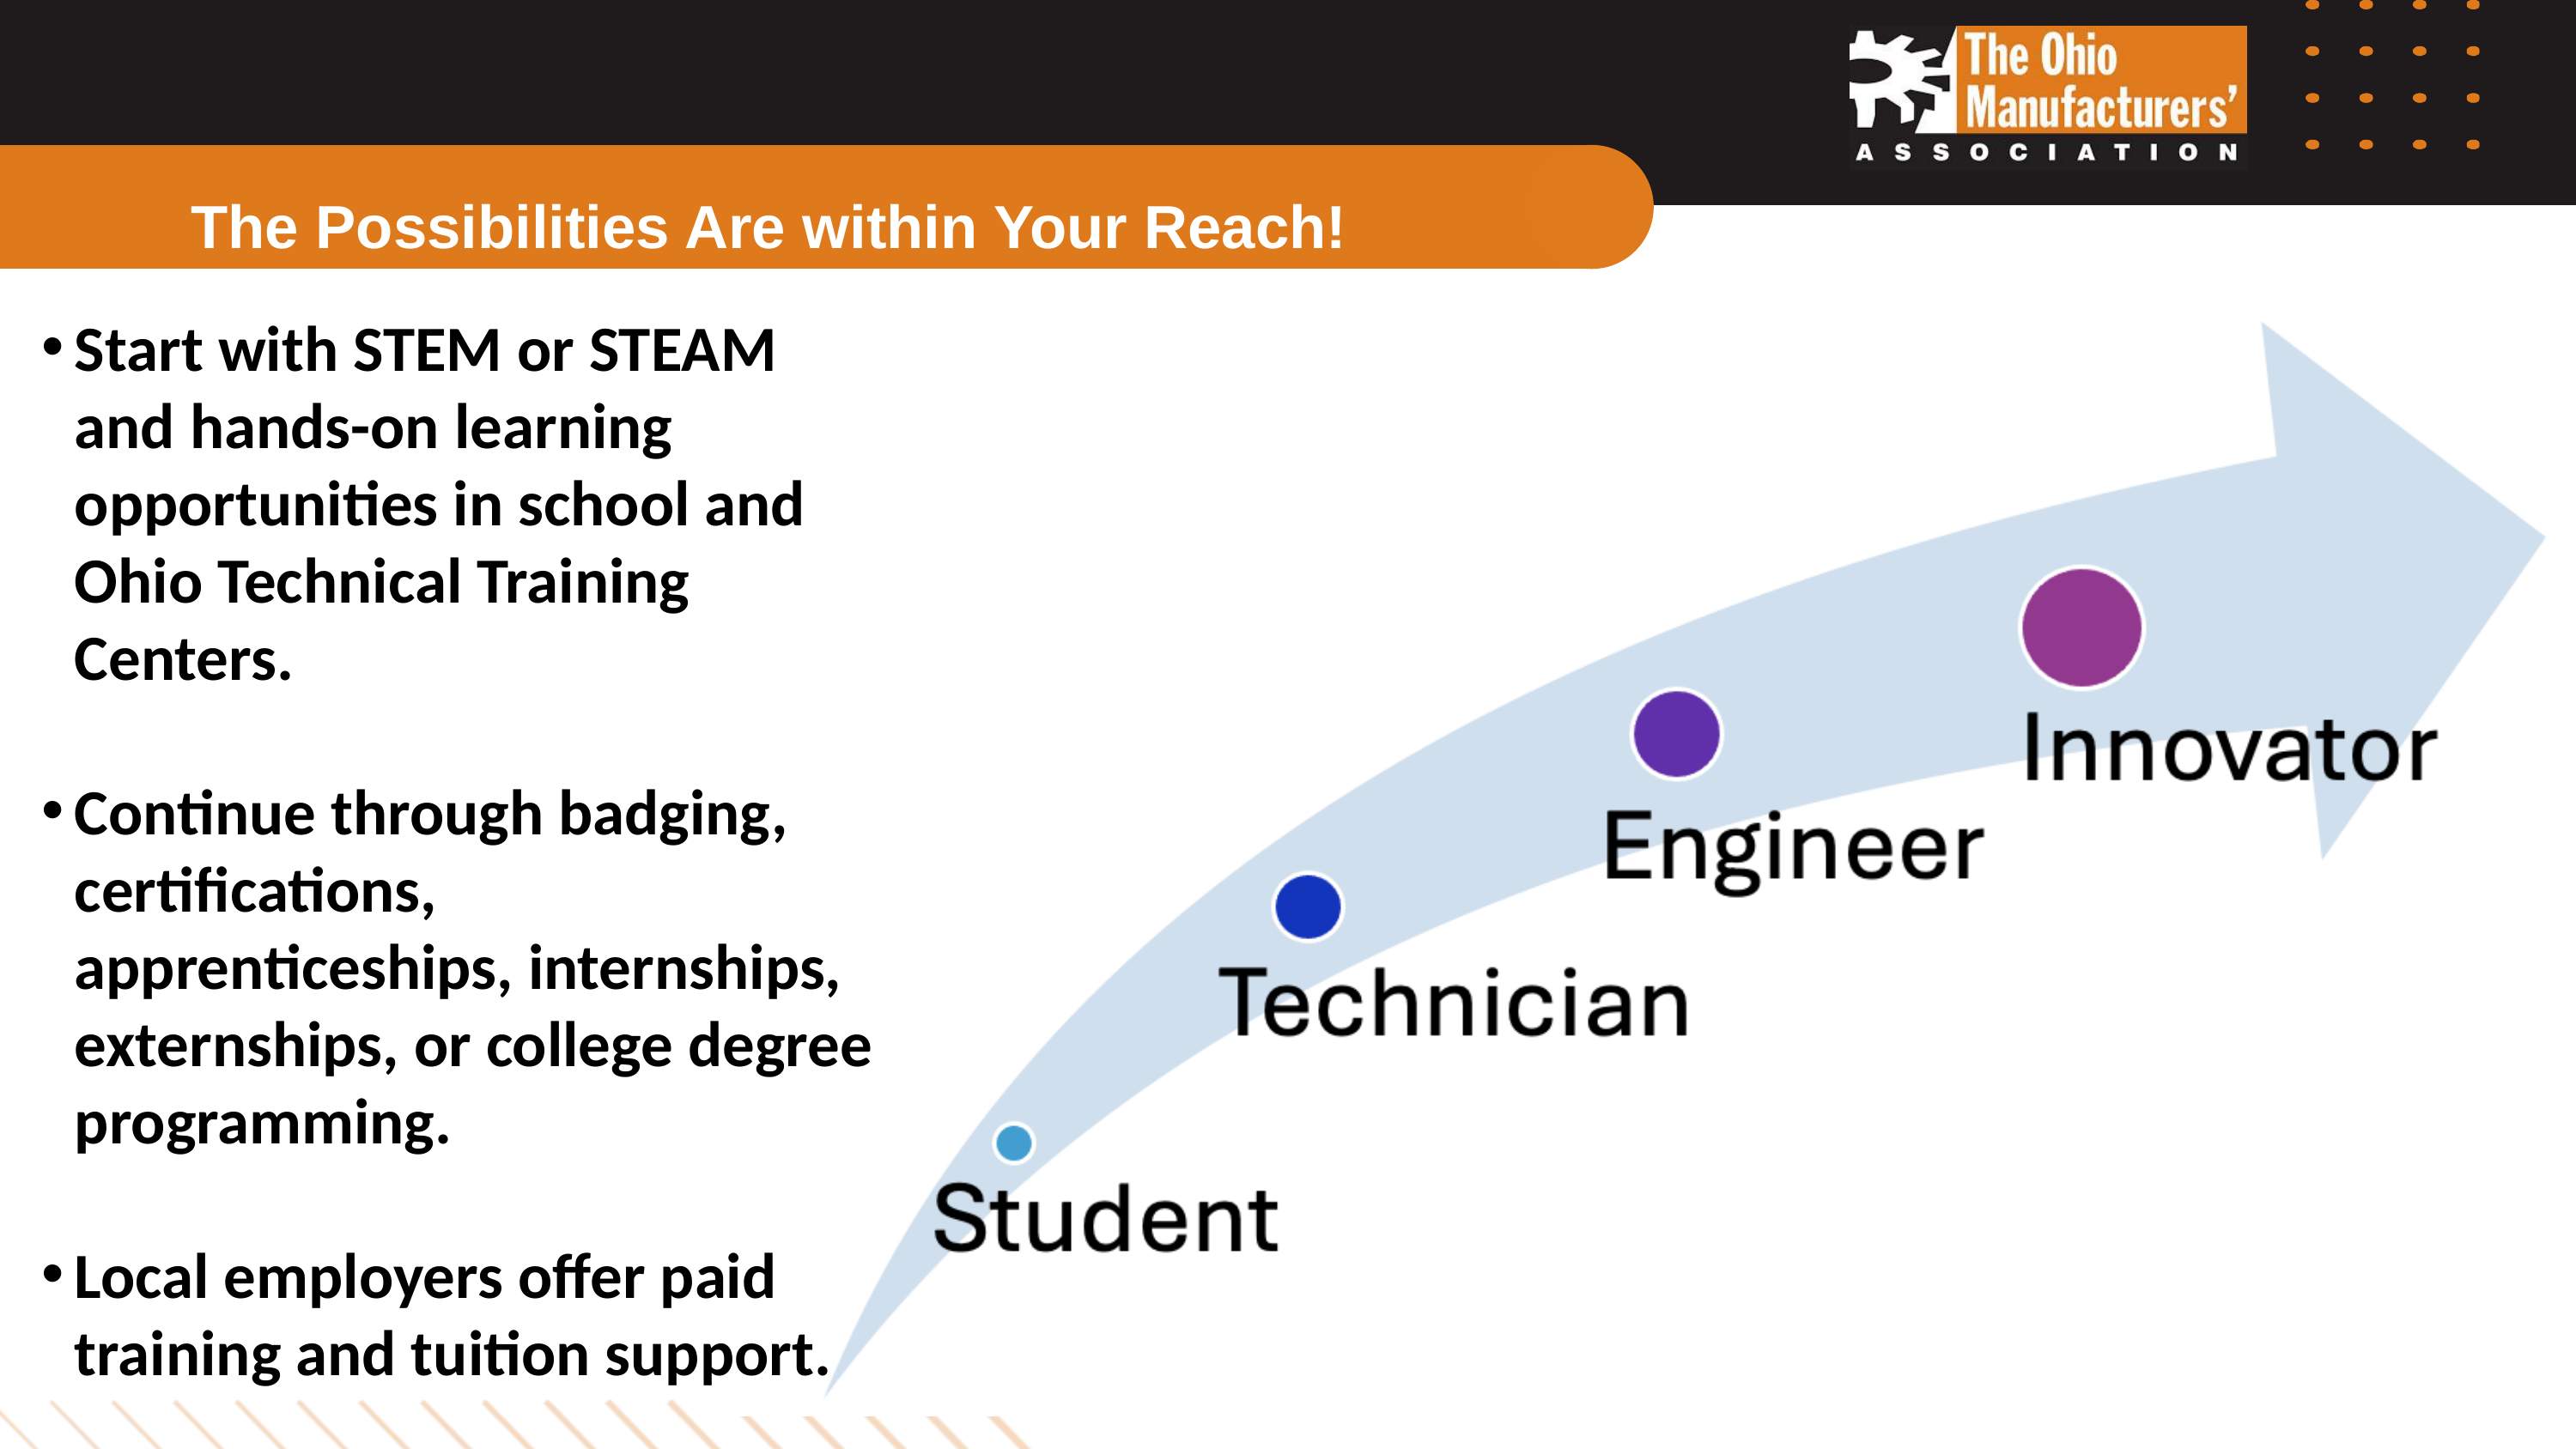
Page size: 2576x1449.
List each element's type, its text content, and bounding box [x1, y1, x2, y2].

text_box [1850, 26, 2247, 171]
text_box [0, 1399, 1592, 1449]
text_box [1529, 144, 1655, 270]
text_box [0, 0, 2576, 205]
text_box Start with STEM or STEAM and hands-on learning opportunities in school and Ohio Technical Training Centers. Continue through badging, certifications, apprenticeships, internships, externships, or college degree programming. Local employers offer paid training and tuition support. [21, 294, 717, 1312]
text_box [0, 124, 1592, 270]
picture [720, 294, 2576, 1416]
text_box [2306, 0, 2480, 149]
